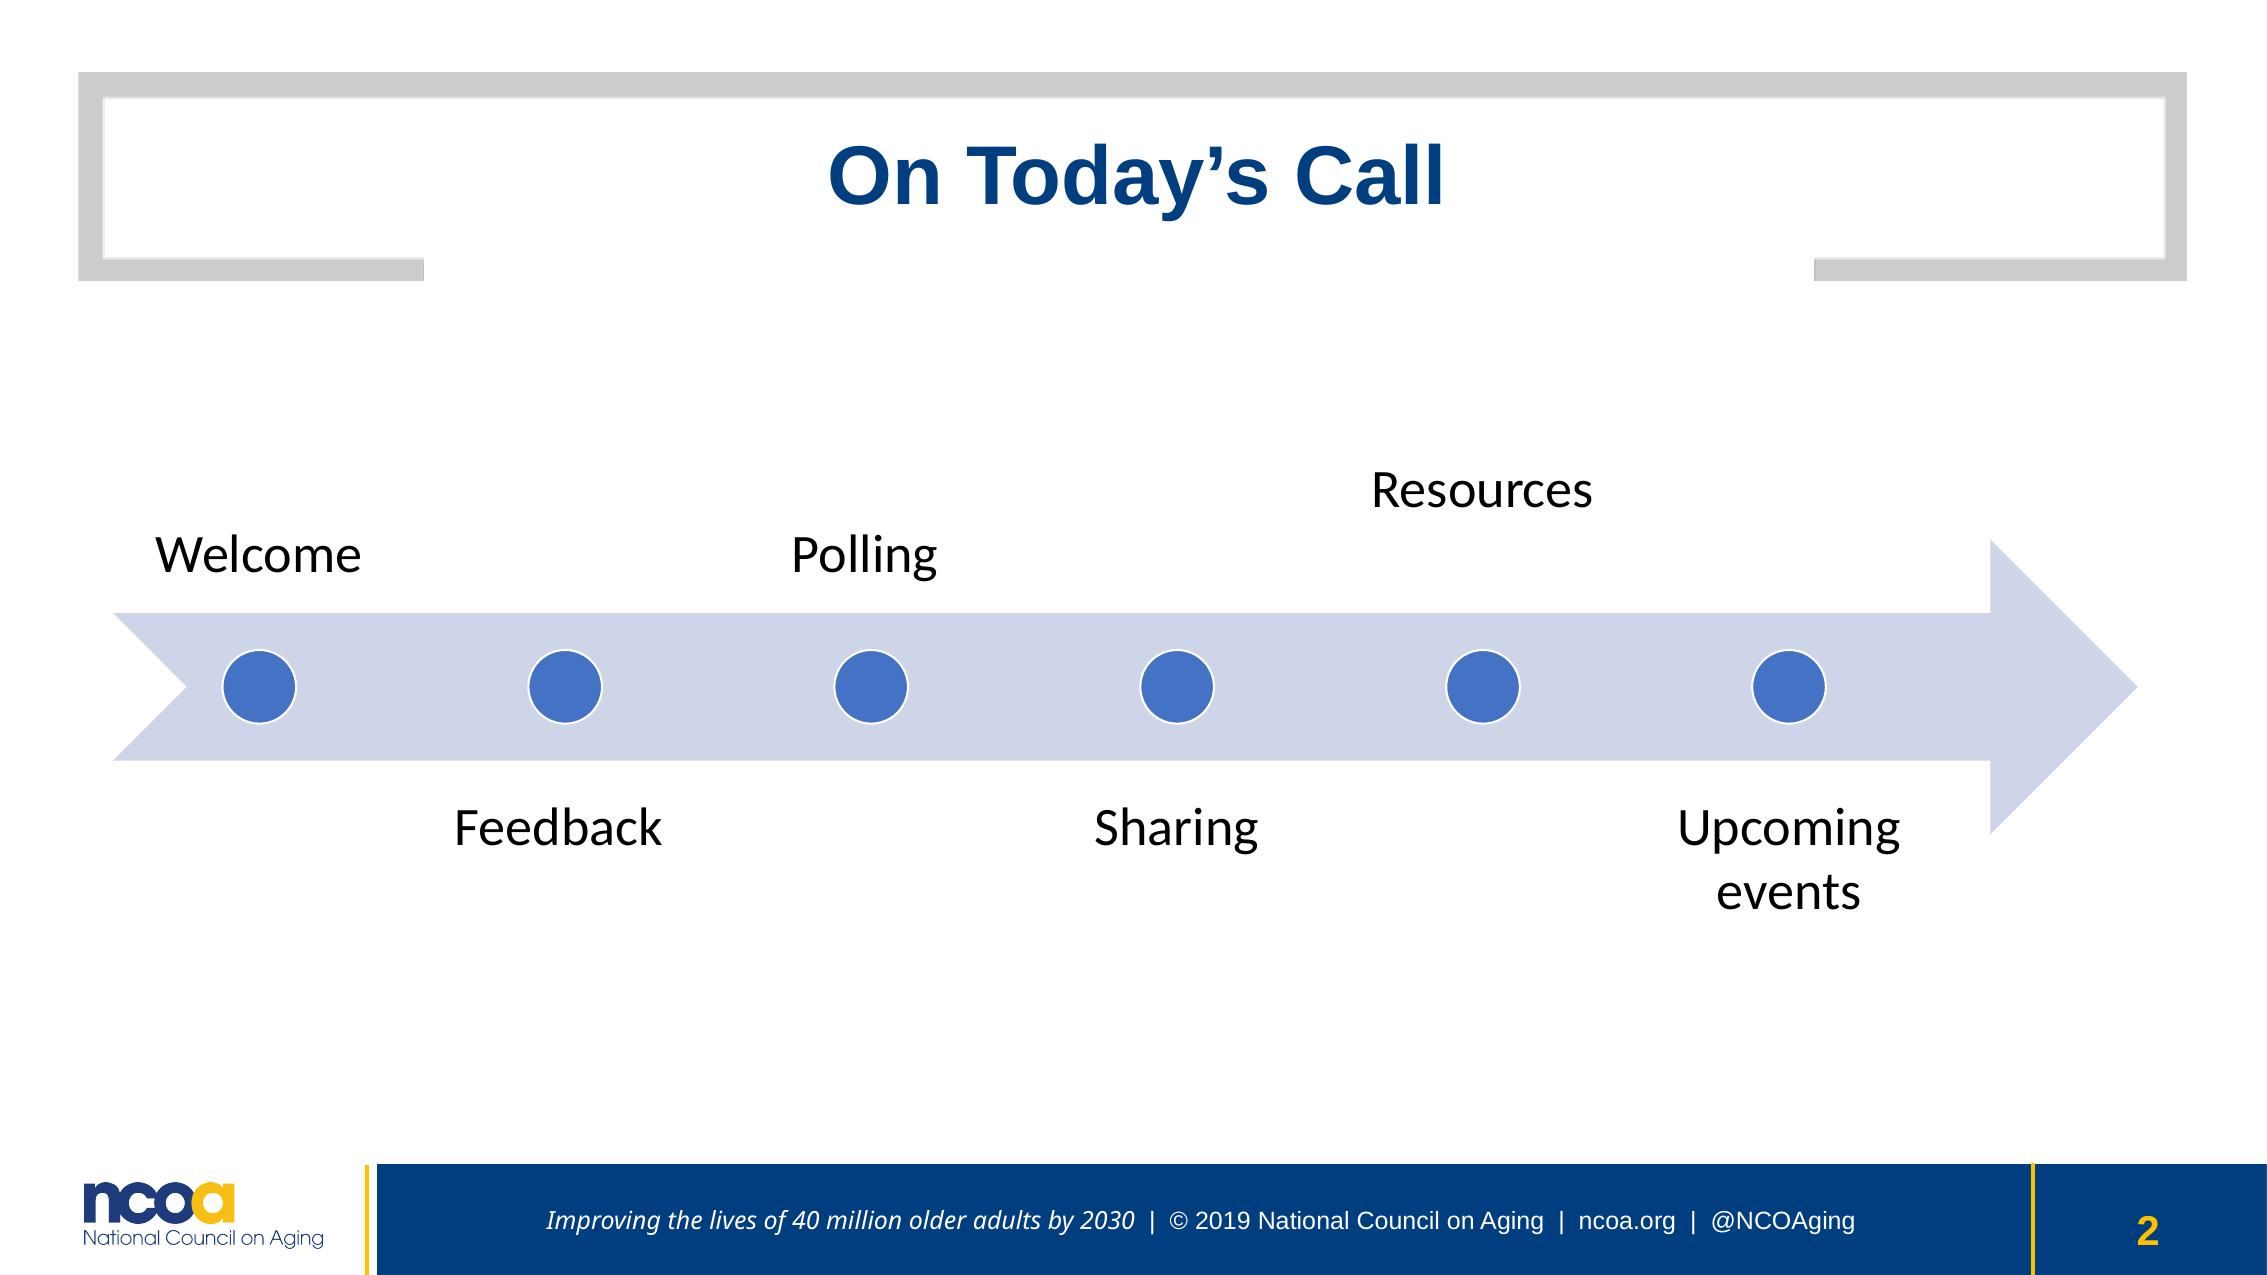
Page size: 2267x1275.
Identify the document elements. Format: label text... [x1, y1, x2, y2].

picture [84, 1182, 323, 1249]
title On Today’s Call [161, 72, 2114, 255]
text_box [113, 318, 2138, 1056]
slide_number 2 [2030, 1181, 2267, 1275]
